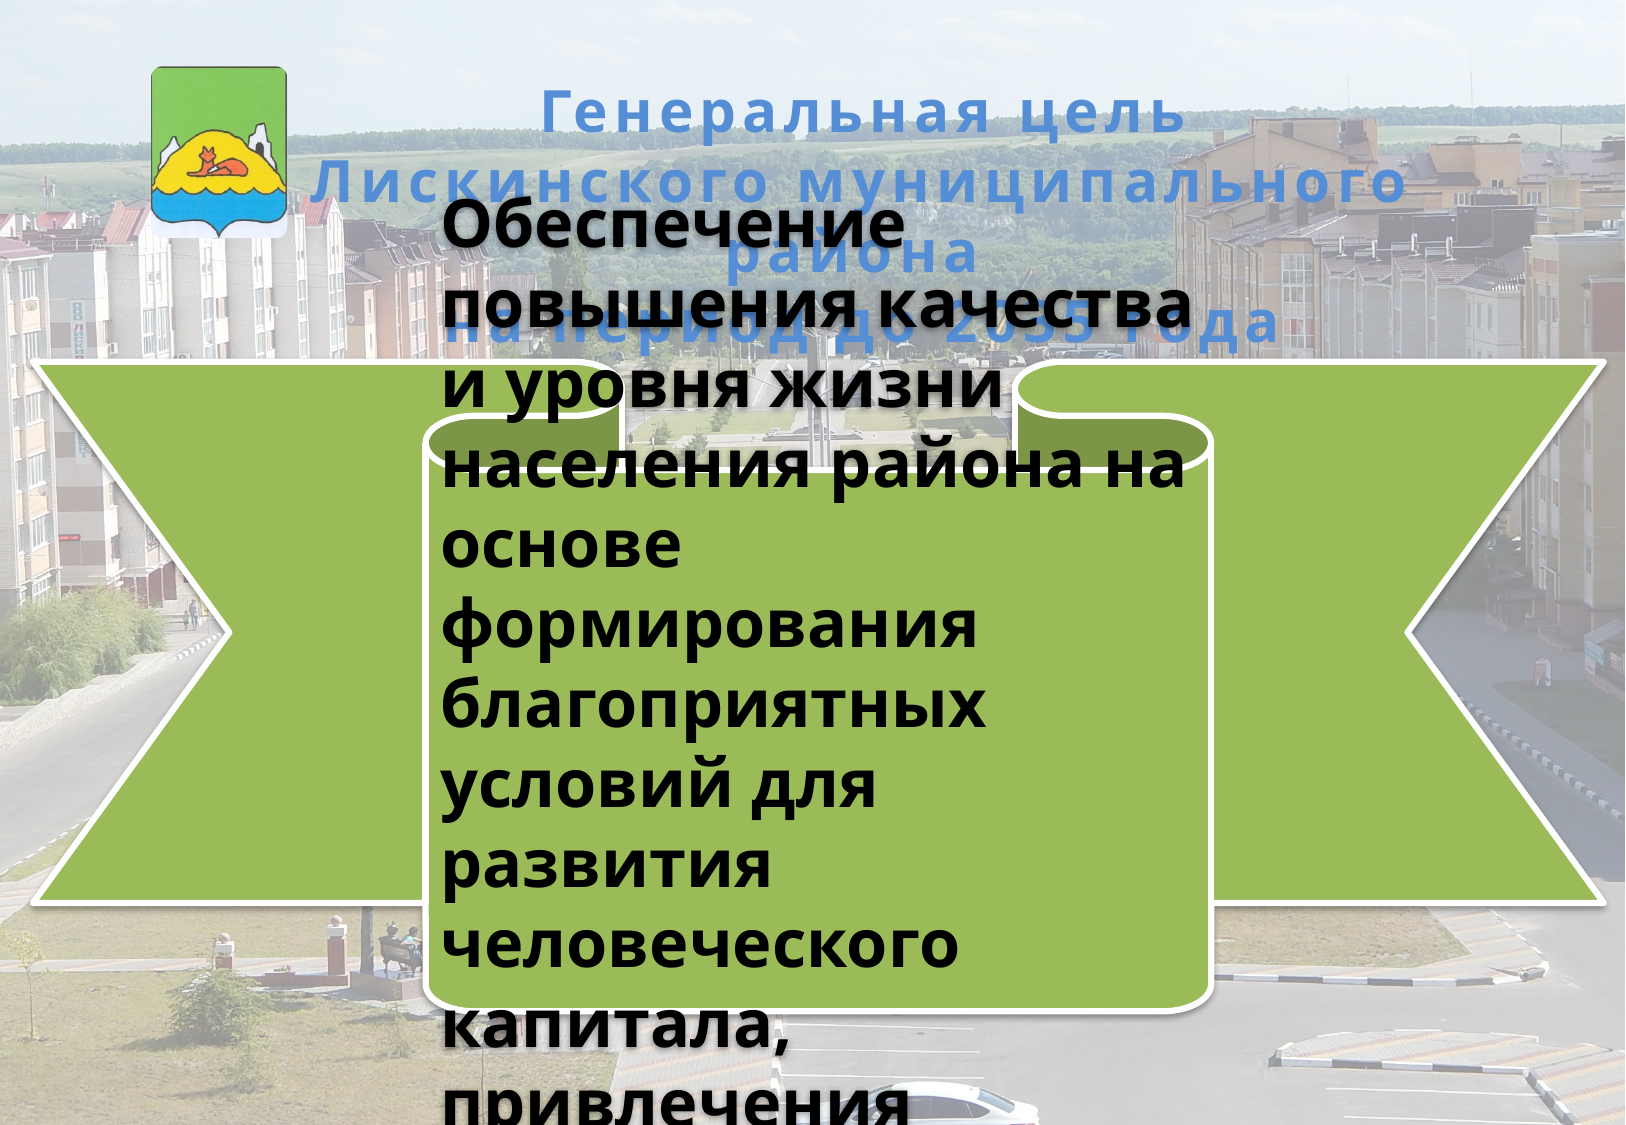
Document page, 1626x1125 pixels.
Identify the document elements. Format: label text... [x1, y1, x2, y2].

text_box Обеспечение повышения качества и уровня жизни населения района на основе формирования благоприятных условий для развития человеческого капитала, привлечения инвестиций и развития экономики [30, 358, 1607, 1015]
picture [150, 66, 288, 239]
table_cell [0, 0, 1625, 1125]
text_box Генеральная цель Лискинского муниципального района на период до 2035 года [177, 66, 1548, 361]
